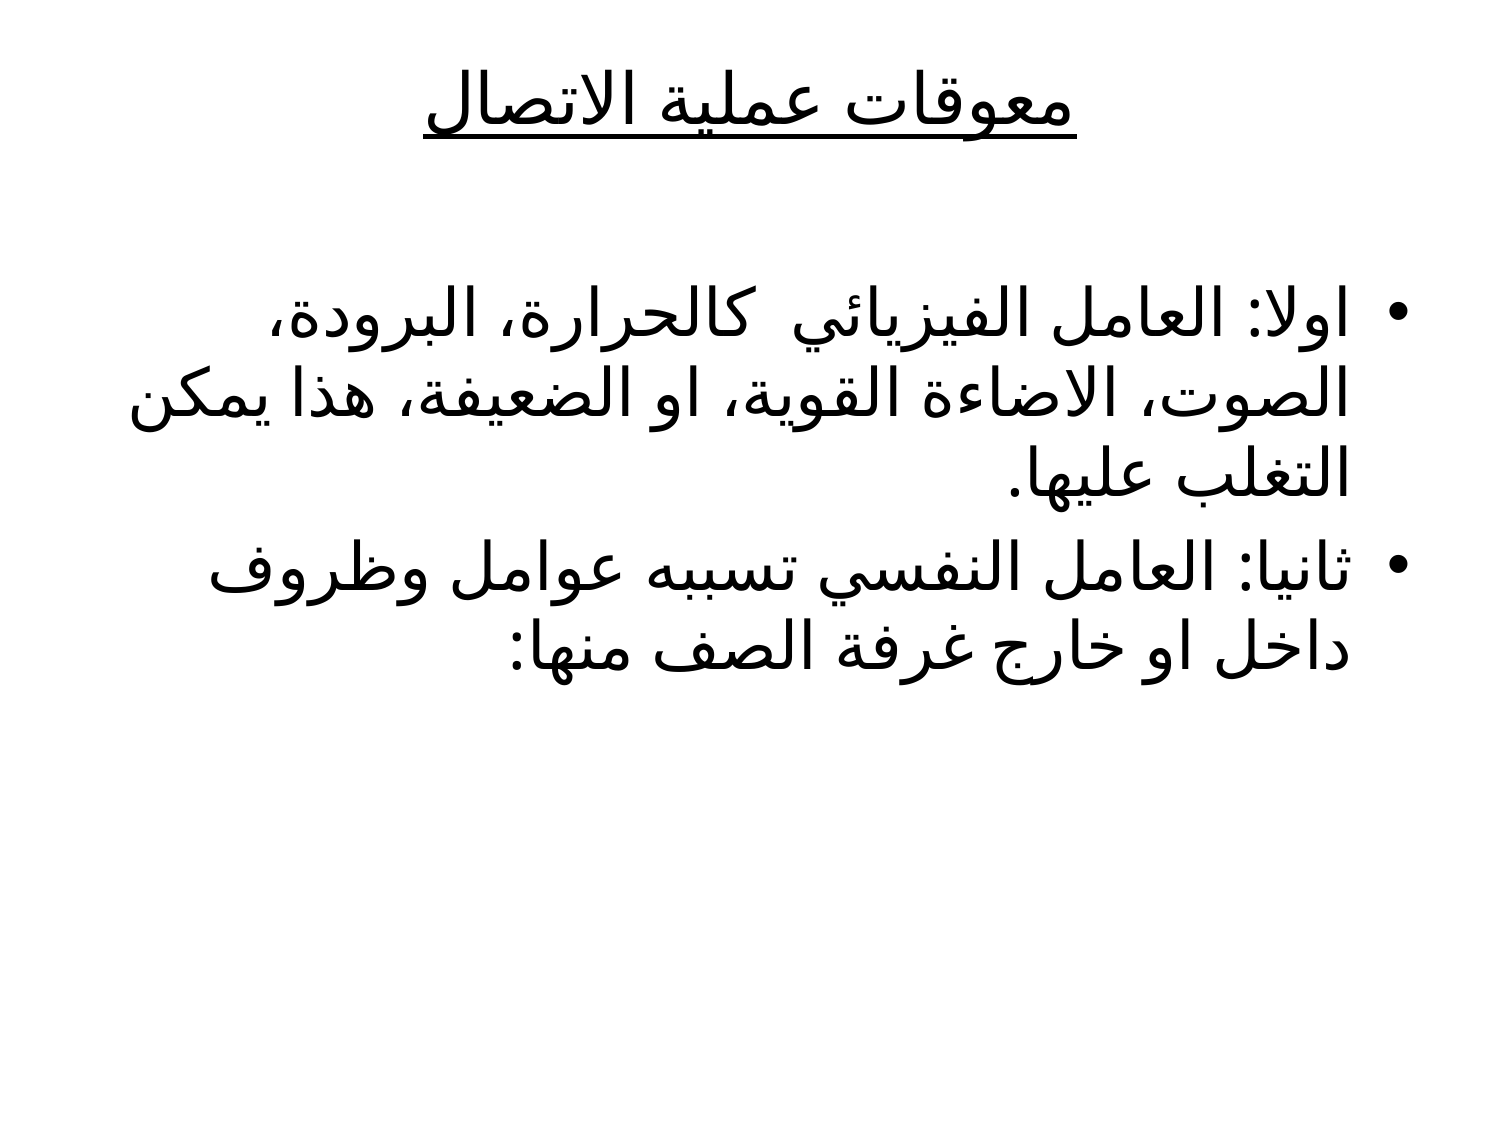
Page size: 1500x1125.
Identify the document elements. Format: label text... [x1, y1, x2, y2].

list اولا: العامل الفيزيائي كالحرارة، البرودة، الصوت، الاضاءة القوية، او الضعيفة، هذا يمكن التغلب عليها. ثانيا: العامل النفسي تسببه عوامل وظروف داخل او خارج غرفة الصف منها: [75, 262, 1425, 1005]
title معوقات عملية الاتصال [75, 45, 1425, 233]
